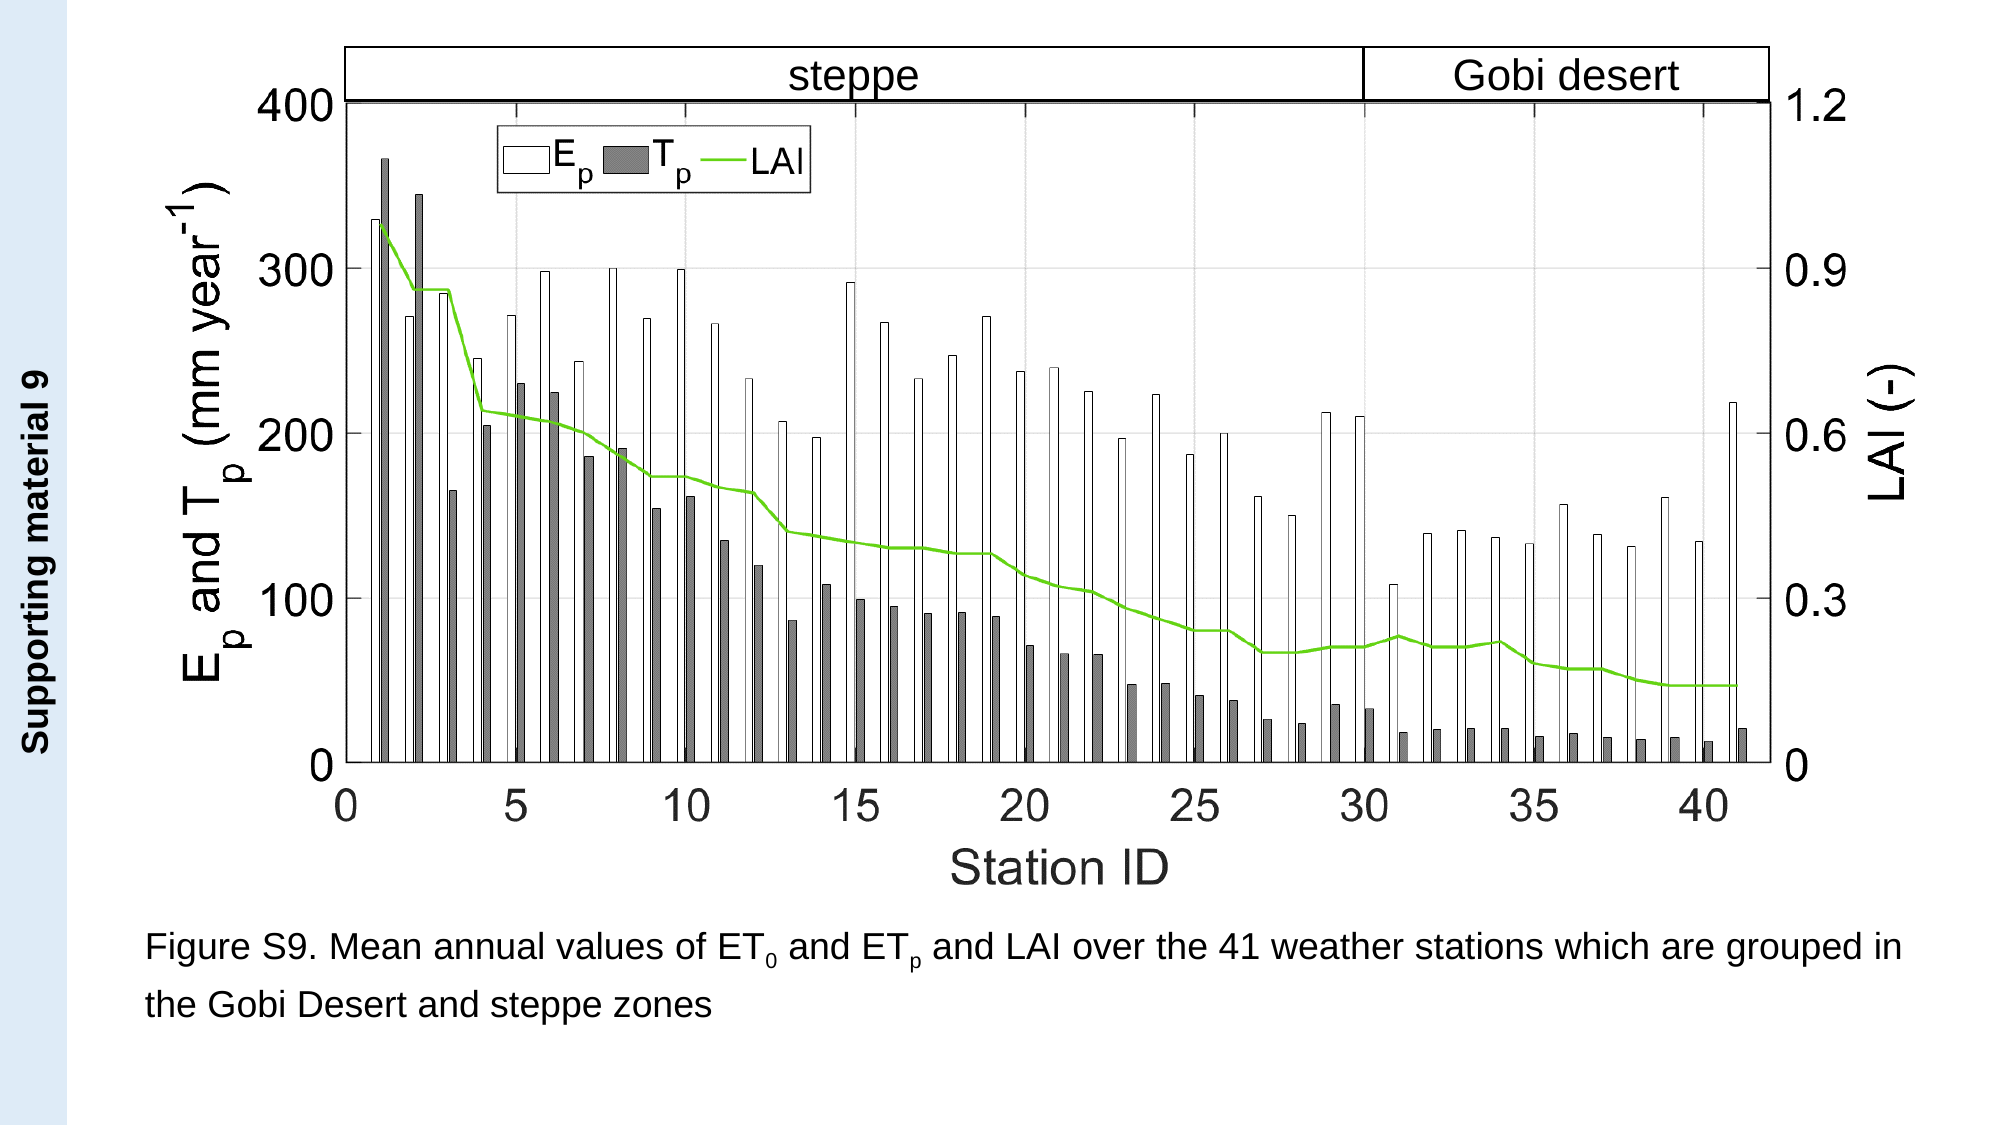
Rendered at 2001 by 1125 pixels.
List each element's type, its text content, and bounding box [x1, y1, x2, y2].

text_box Figure S9. Mean annual values of ET0 and ETp and LAI over the 41 weather stations which are grouped in the Gobi Desert and steppe zones [130, 906, 1918, 1032]
picture [159, 33, 1918, 896]
text_box Supporting material 9 [0, 0, 67, 1125]
